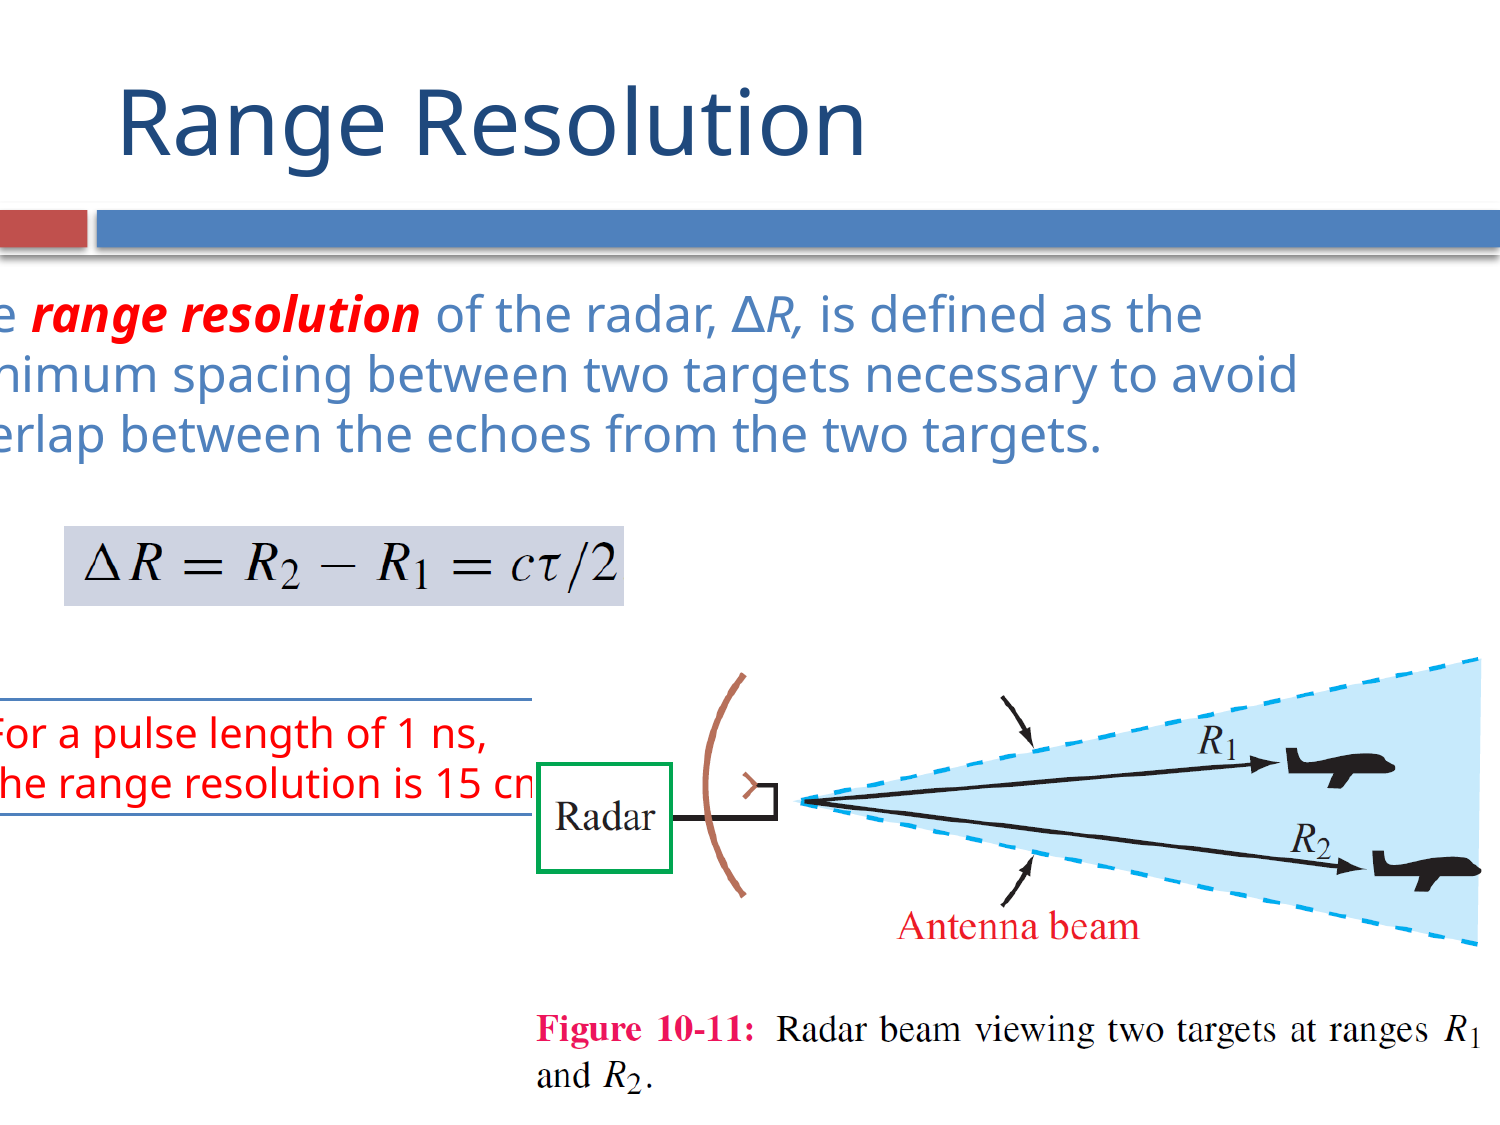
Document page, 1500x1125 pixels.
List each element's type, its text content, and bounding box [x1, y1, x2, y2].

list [531, 649, 1488, 1101]
text_box The range resolution of the radar, ∆R, is defined as the minimum spacing between two targets necessary to avoid overlap between the echoes from the two targets. [0, 274, 1315, 470]
title Range Resolution [100, 37, 1438, 200]
picture [62, 524, 626, 607]
text_box For a pulse length of 1 ns, the range resolution is 15 cm [0, 698, 526, 816]
